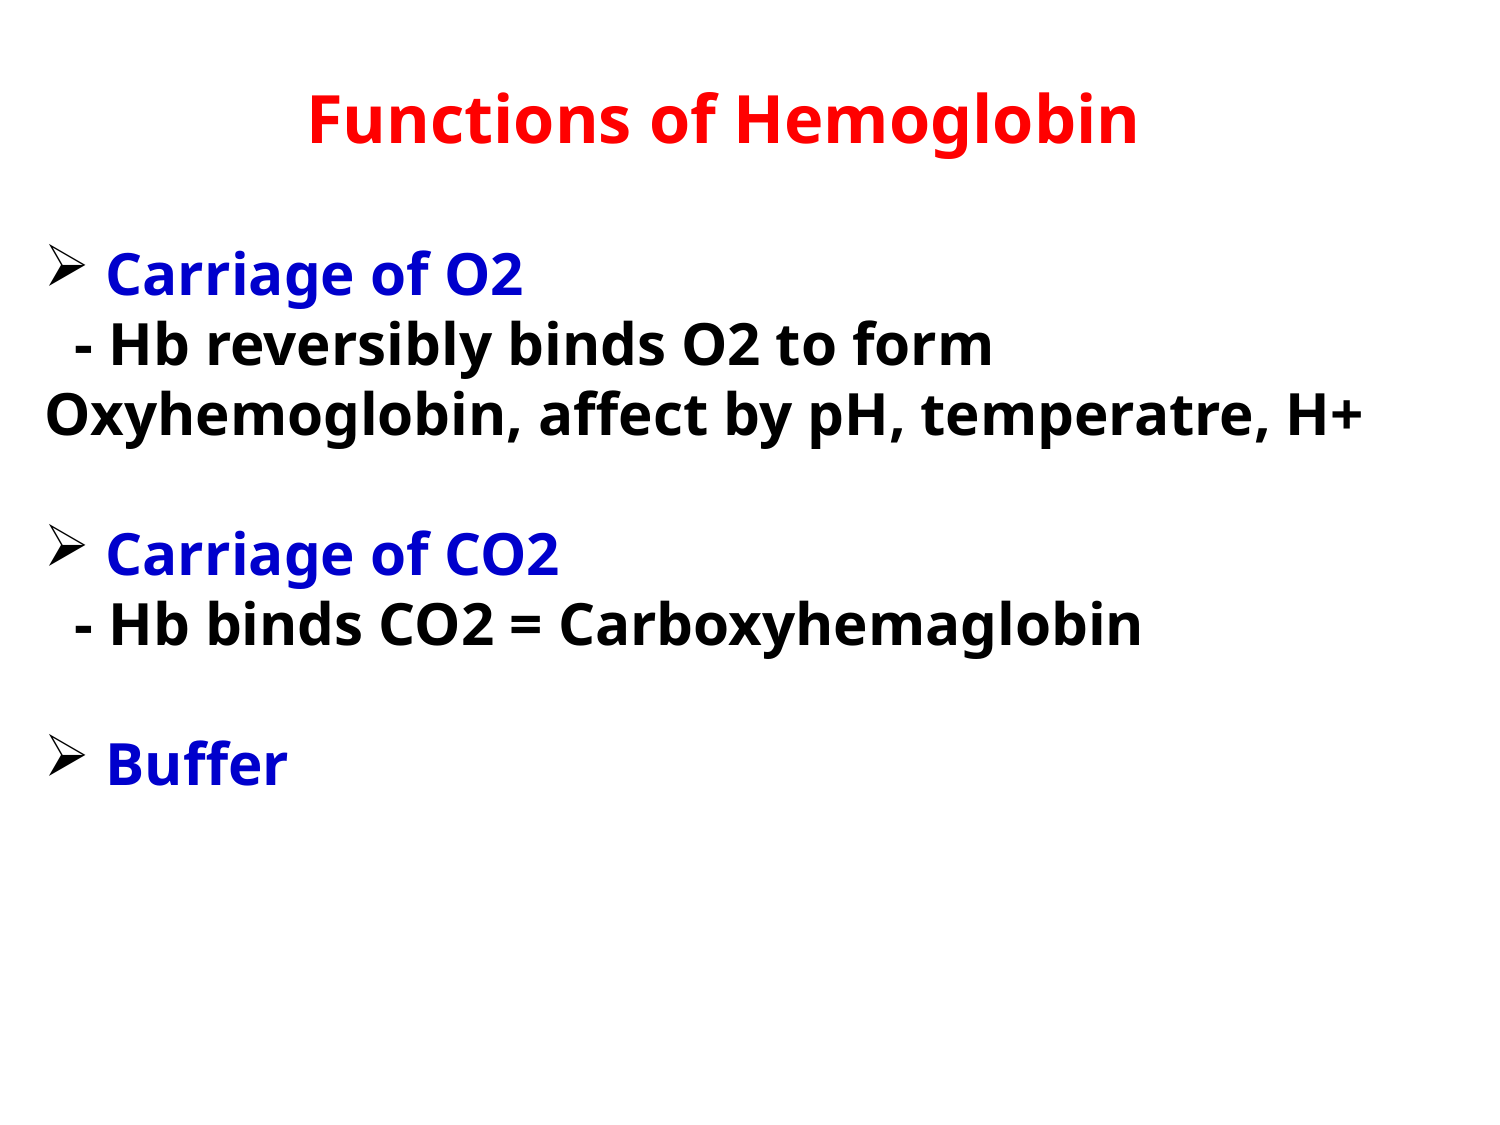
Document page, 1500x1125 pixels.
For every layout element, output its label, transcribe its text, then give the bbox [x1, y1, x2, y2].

text_box Functions of Hemoglobin Carriage of O2 - Hb reversibly binds O2 to form Oxyhemoglobin, affect by pH, temperatre, H+ Carriage of CO2 - Hb binds CO2 = Carboxyhemaglobin Buffer [29, 0, 1436, 805]
